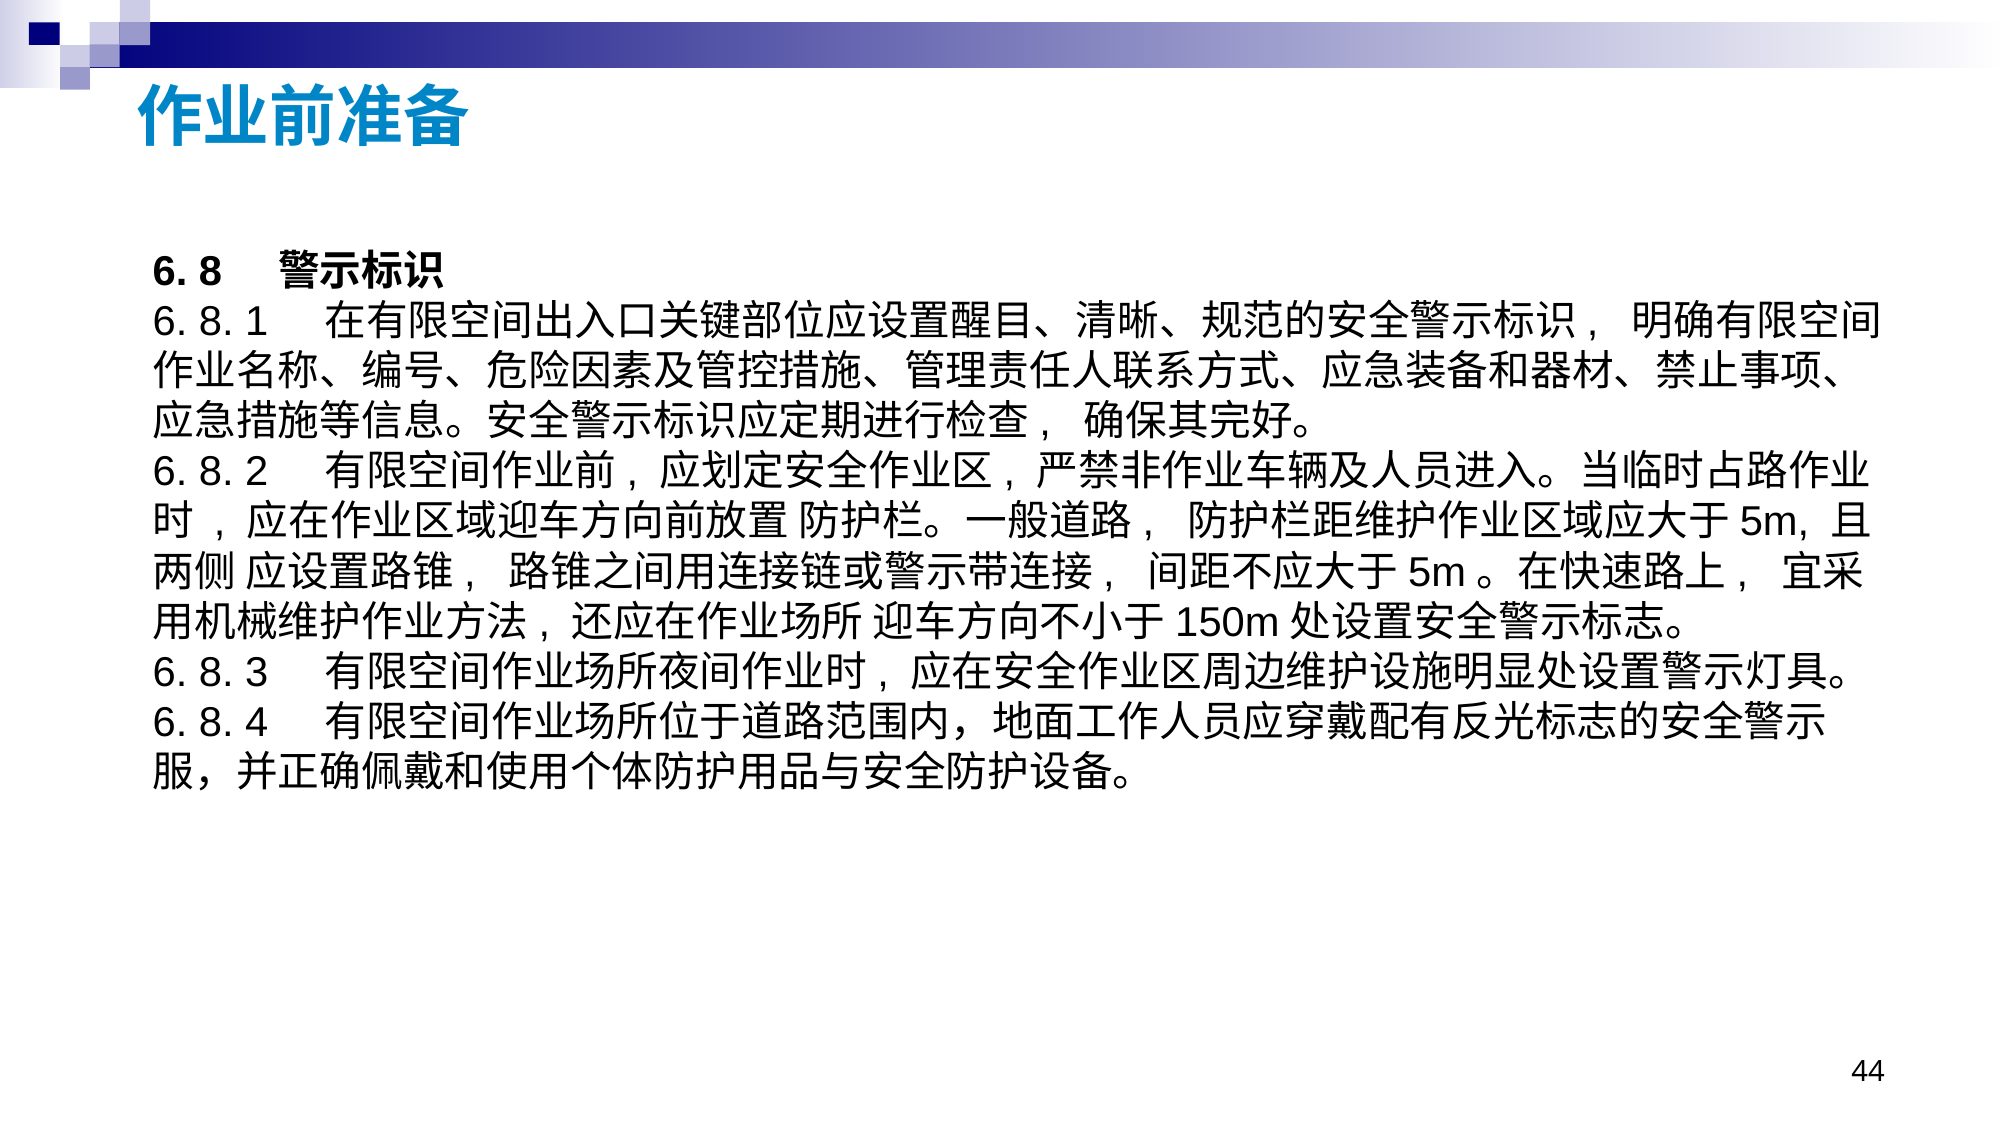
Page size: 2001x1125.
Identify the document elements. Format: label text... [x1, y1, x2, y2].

text_box 6. 8 警示标识 6. 8. 1 在有限空间出入口关键部位应设置醒目、清晰、规范的安全警示标识, 明确有限空间作业名称、编号、危险因素及管控措施、管理责任人联系方式、应急装备和器材、禁止事项、 应急措施等信息。安全警示标识应定期进行检查, 确保其完好。 6. 8. 2 有限空间作业前, 应划定安全作业区, 严禁非作业车辆及人员进入。当临时占路作业时 , 应在作业区域迎车方向前放置 防护栏。一般道路, 防护栏距维护作业区域应大于5m, 且两侧 应设置路锥, 路锥之间用连接链或警示带连接, 间距不应大于5m。在快速路上, 宜采用机械维护作业方法, 还应在作业场所 迎车方向不小于150m处设置安全警示标志。 6. 8. 3 有限空间作业场所夜间作业时, 应在安全作业区周边维护设施明显处设置警示灯具。 6. 8. 4 有限空间作业场所位于道路范围内，地面工作人员应穿戴配有反光标志的安全警示服，并正确佩戴和使用个体防护用品与安全防护设备。 [137, 236, 1898, 852]
slide_number 44 [1433, 1025, 1900, 1100]
title 作业前准备 [102, 66, 505, 162]
